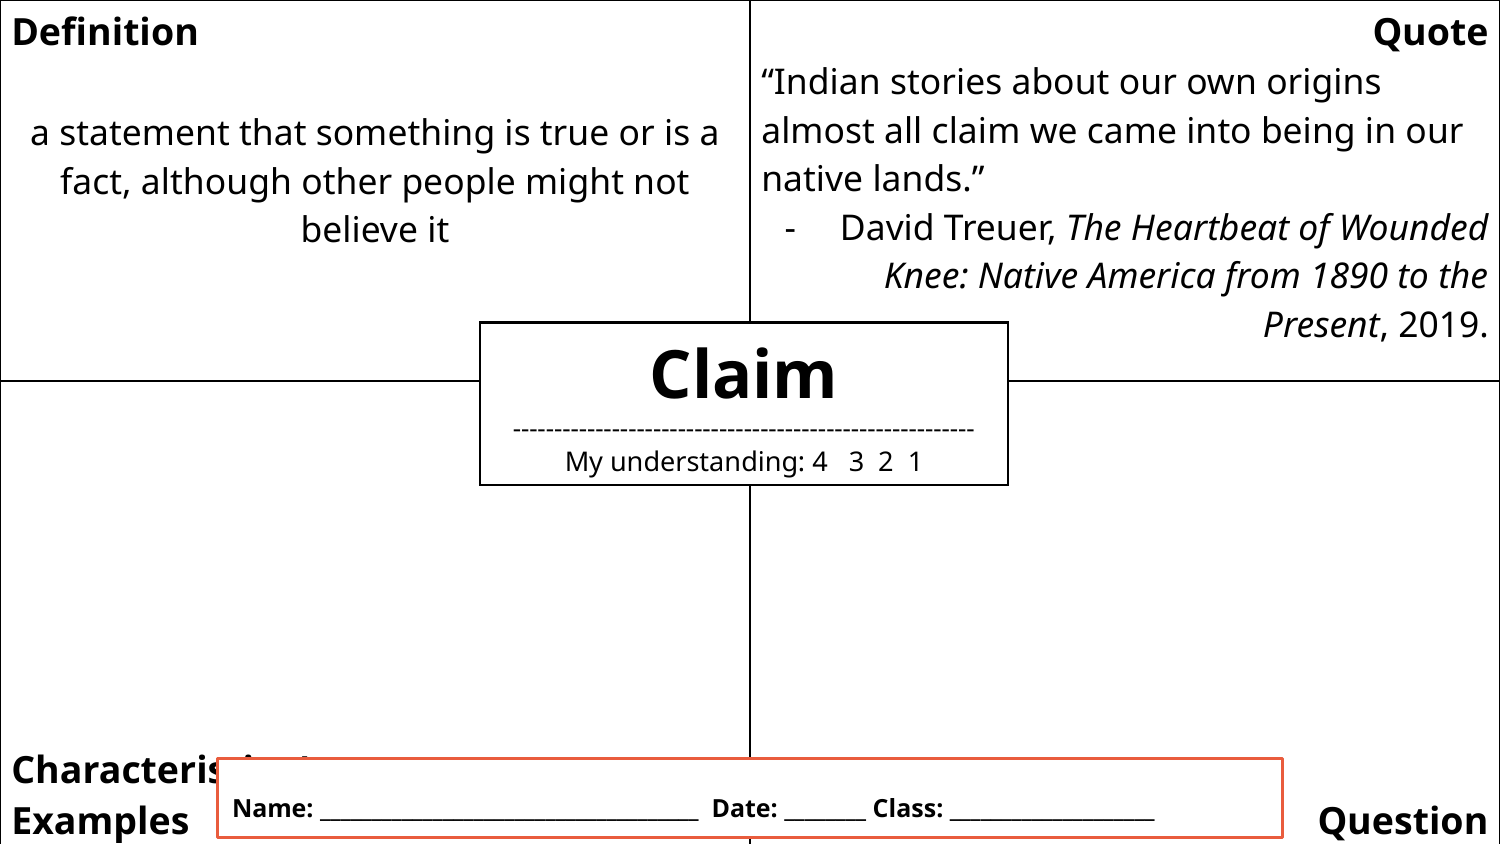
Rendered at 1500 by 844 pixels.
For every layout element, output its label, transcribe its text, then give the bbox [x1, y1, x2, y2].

table_header Definition a statement that something is true or is a fact, although other people might not believe it [1, 1, 749, 380]
text_box Name: _____________________________________ Date: ________ Class: ____________________ [217, 758, 1283, 838]
text_box Claim -------------------------------------------------------- My understanding: 4 3 2 1 [480, 322, 1008, 486]
table_cell Characteristics/ Examples [1, 382, 749, 844]
table_header Quote “Indian stories about our own origins almost all claim we came into being in our native lands.” David Treuer, The Heartbeat of Wounded Knee: Native America from 1890 to the Present, 2019. [751, 1, 1499, 380]
table_cell Question [751, 382, 1499, 844]
